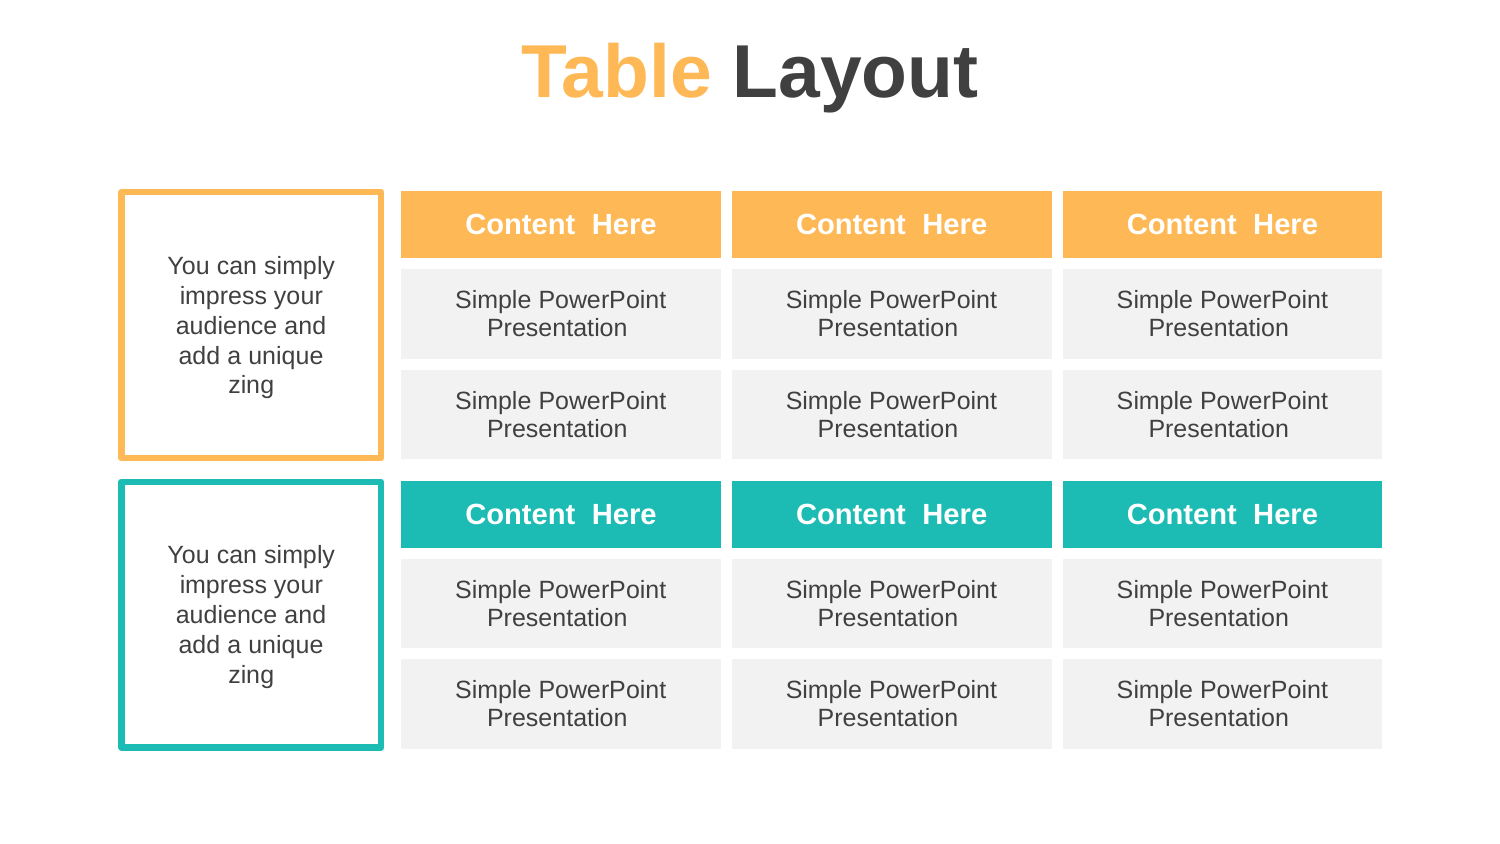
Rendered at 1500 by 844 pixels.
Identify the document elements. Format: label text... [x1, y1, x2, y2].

table_cell Simple PowerPoint Presentation [401, 269, 721, 359]
text_box [119, 480, 383, 750]
table_header Content Here [401, 191, 721, 258]
text_box [119, 190, 383, 460]
table_cell Simple PowerPoint Presentation [732, 370, 1052, 459]
table_header Content Here [732, 191, 1052, 258]
table_header Content Here [1063, 481, 1382, 548]
table_cell Simple PowerPoint Presentation [401, 370, 721, 459]
table_header Content Here [401, 481, 721, 548]
title Table Layout [0, 4, 1500, 132]
table_cell Simple PowerPoint Presentation [1063, 269, 1382, 359]
table_header Content Here [732, 481, 1052, 548]
table_cell Simple PowerPoint Presentation [401, 559, 721, 648]
table_cell Simple PowerPoint Presentation [732, 559, 1052, 648]
text_box You can simply impress your audience and add a unique zing [145, 531, 358, 696]
table_cell Simple PowerPoint Presentation [401, 659, 721, 749]
table_cell Simple PowerPoint Presentation [1063, 659, 1382, 749]
table_cell Simple PowerPoint Presentation [732, 659, 1052, 749]
text_box You can simply impress your audience and add a unique zing [145, 241, 358, 407]
table_header Content Here [1063, 191, 1382, 258]
table_cell Simple PowerPoint Presentation [1063, 559, 1382, 648]
table_cell Simple PowerPoint Presentation [732, 269, 1052, 359]
table_cell Simple PowerPoint Presentation [1063, 370, 1382, 459]
